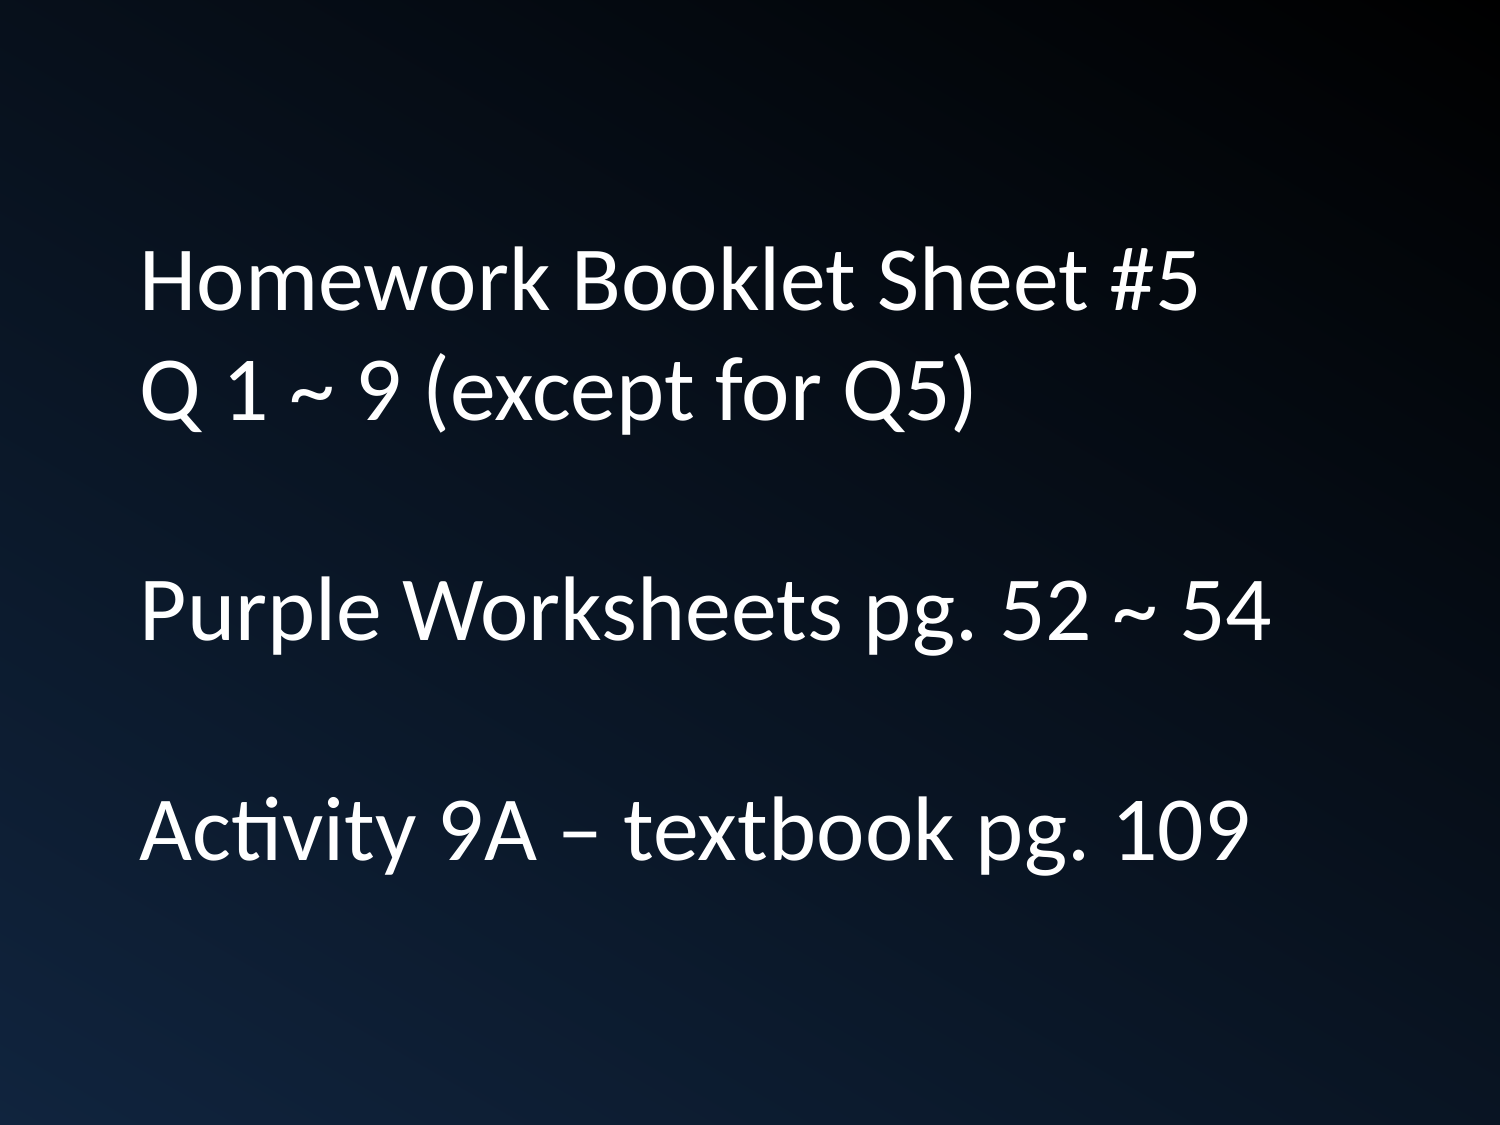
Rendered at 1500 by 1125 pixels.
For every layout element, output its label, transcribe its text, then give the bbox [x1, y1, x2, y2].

text_box Homework Booklet Sheet #5 Q 1 ~ 9 (except for Q5) Purple Worksheets pg. 52 ~ 54 Activity 9A – textbook pg. 109 [124, 101, 1313, 887]
